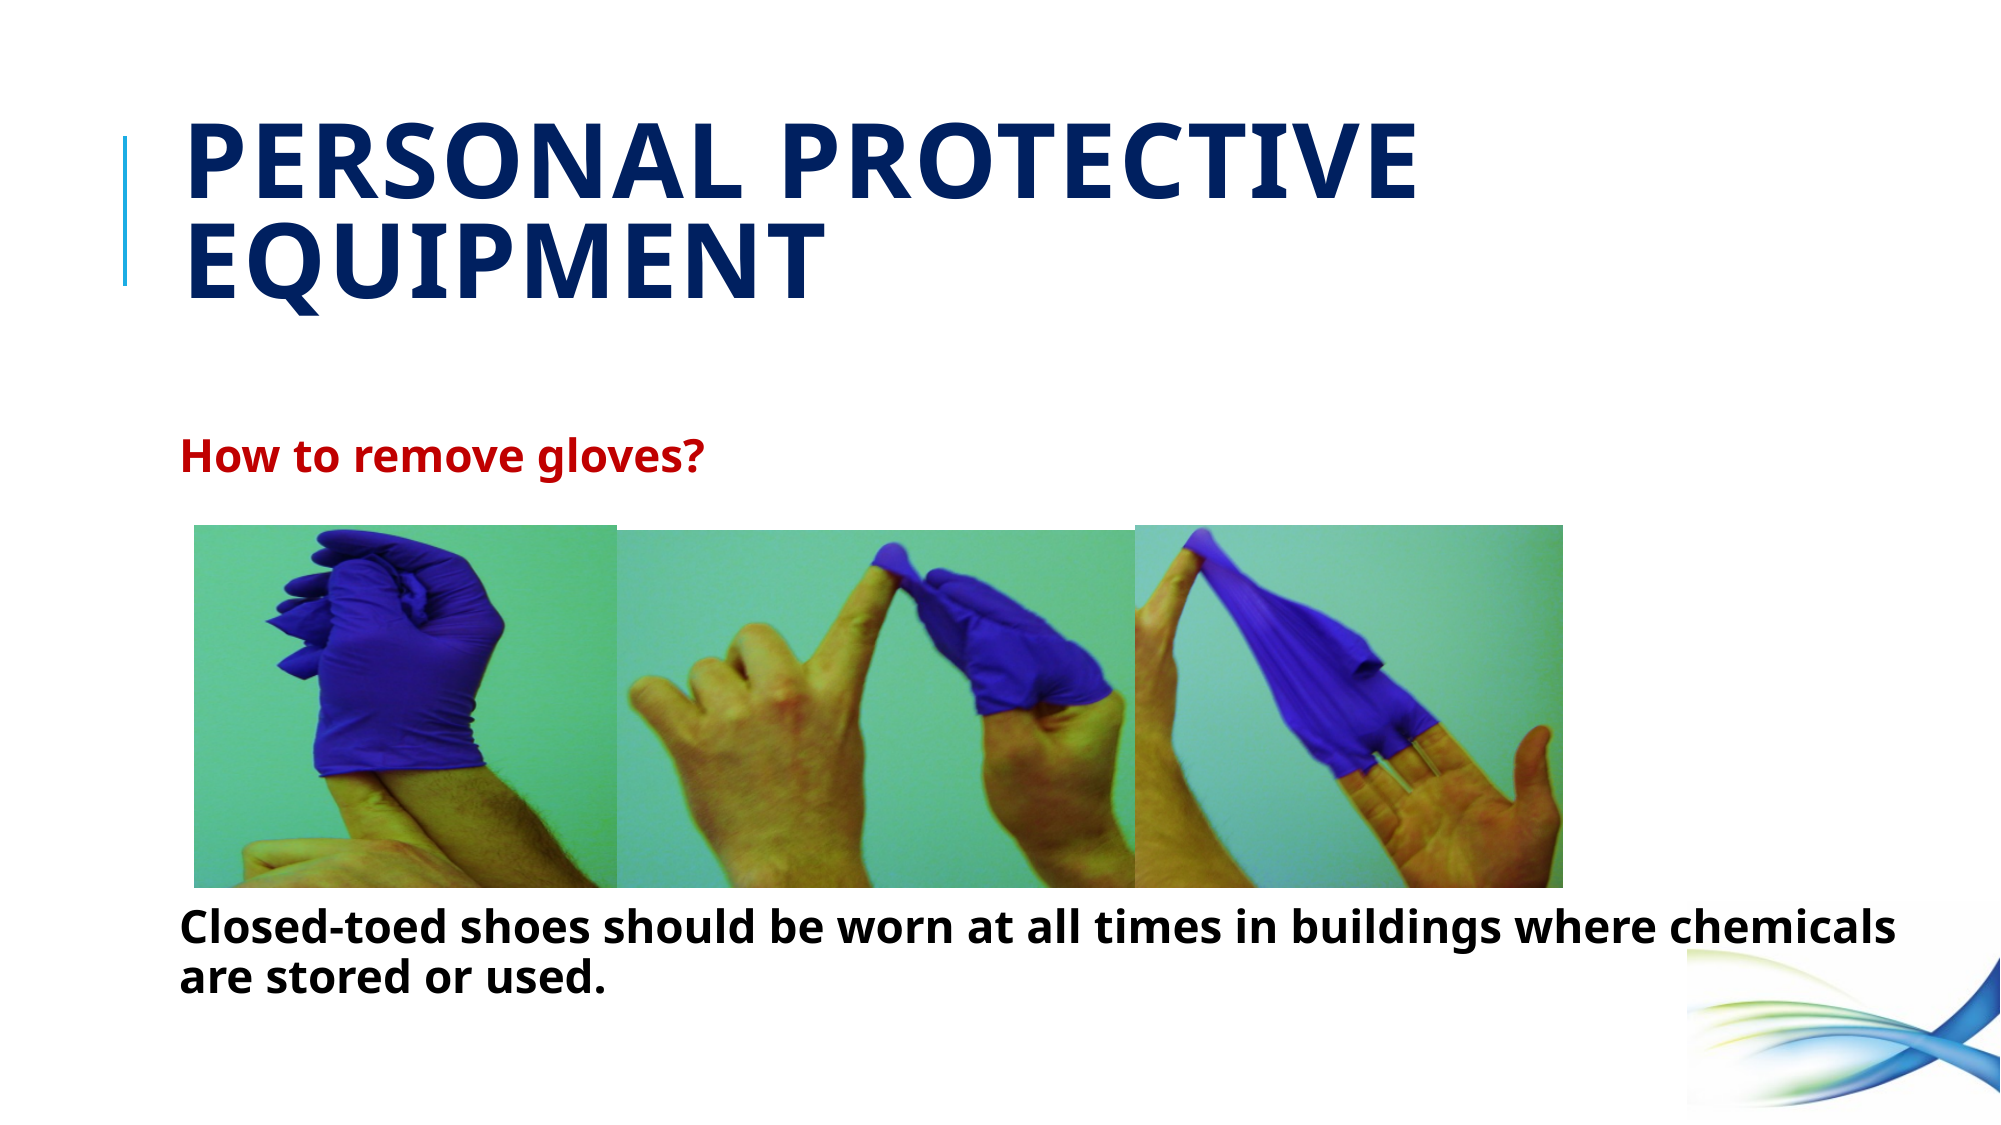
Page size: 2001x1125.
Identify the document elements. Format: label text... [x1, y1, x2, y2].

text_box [194, 525, 1563, 888]
title Personal Protective Equipment [168, 96, 1763, 342]
picture [1687, 901, 2000, 1120]
text_box How to remove gloves? Closed-toed shoes should be worn at all times in buildings where chemicals are stored or used. [156, 425, 1970, 1063]
